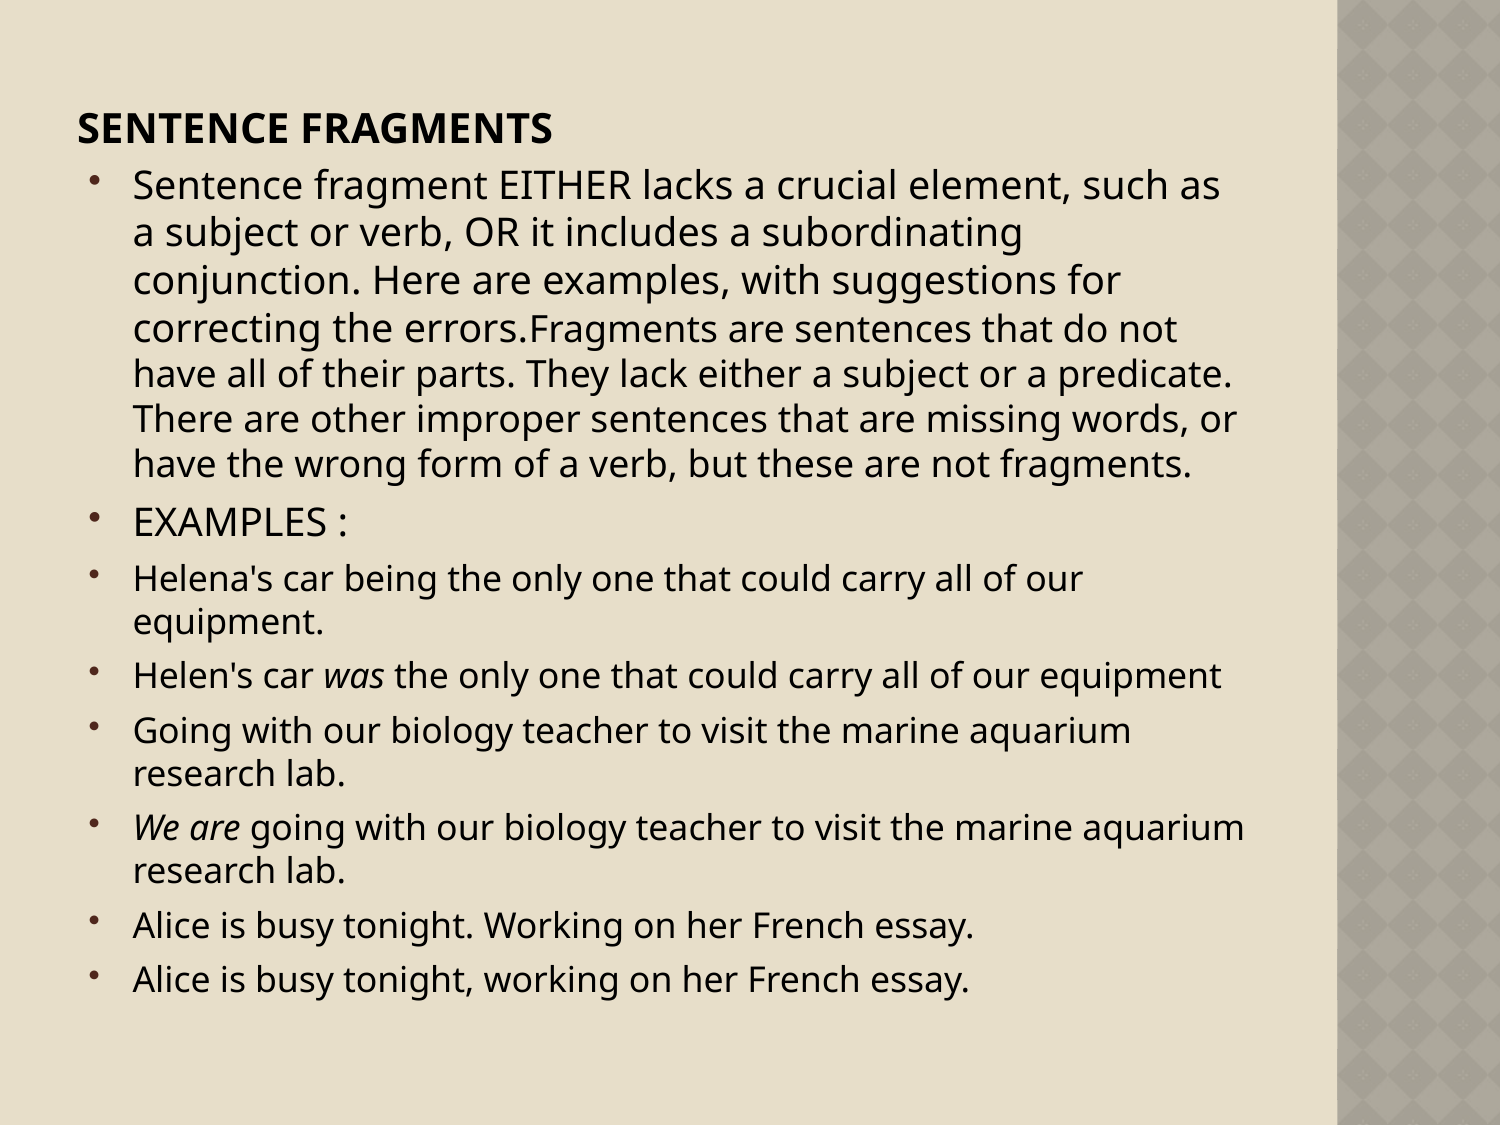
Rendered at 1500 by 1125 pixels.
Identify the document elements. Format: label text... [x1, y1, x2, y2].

list Sentence fragment EITHER lacks a crucial element, such as a subject or verb, OR it includes a subordinating conjunction. Here are examples, with suggestions for correcting the errors.Fragments are sentences that do not have all of their parts. They lack either a subject or a predicate. There are other improper sentences that are missing words, or have the wrong form of a verb, but these are not fragments. EXAMPLES : Helena's car being the only one that could carry all of our equipment. Helen's car was the only one that could carry all of our equipment Going with our biology teacher to visit the marine aquarium research lab. We are going with our biology teacher to visit the marine aquarium research lab. Alice is busy tonight. Working on her French essay. Alice is busy tonight, working on her French essay. [75, 152, 1263, 1059]
title Sentence Fragments [70, 52, 1263, 153]
